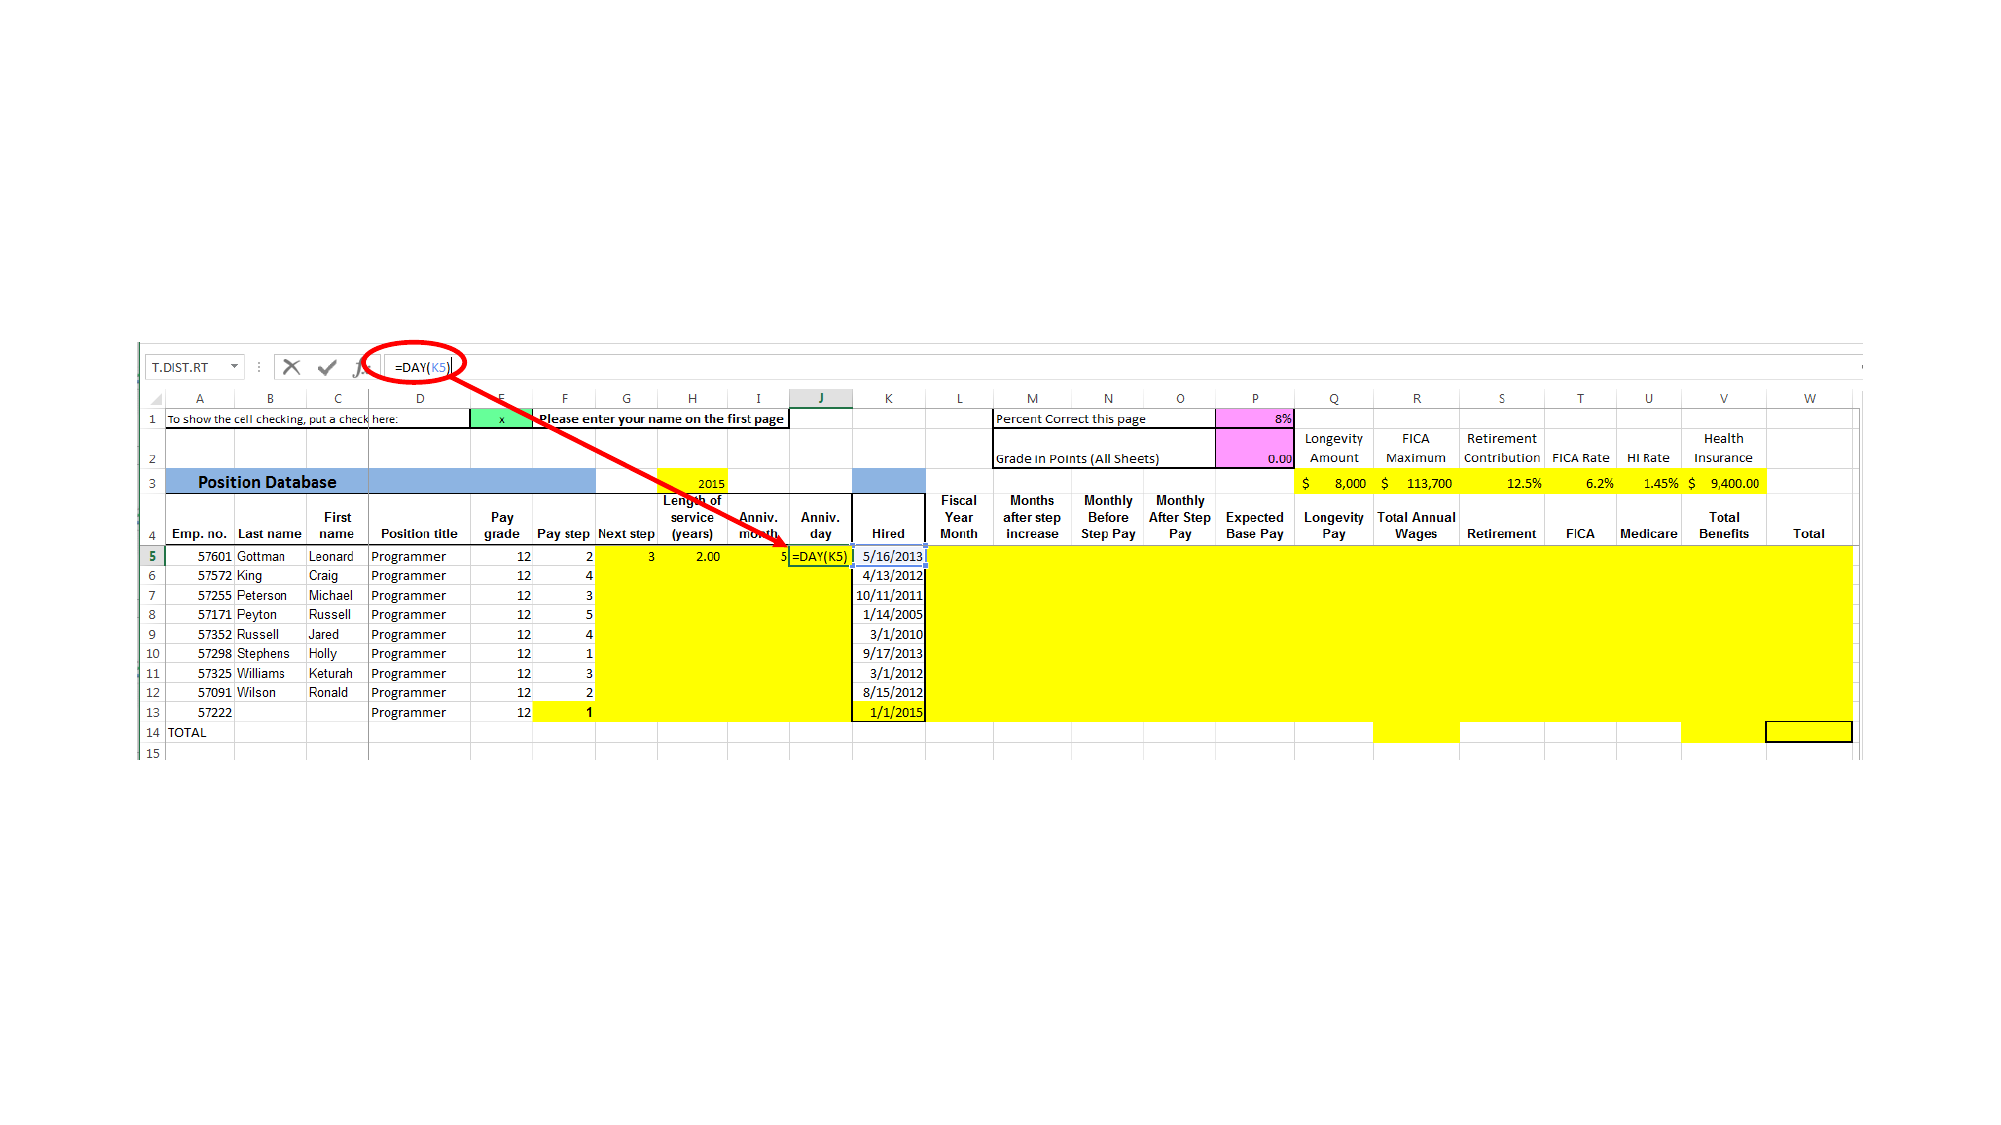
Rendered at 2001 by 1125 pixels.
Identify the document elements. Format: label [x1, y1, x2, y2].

list [137, 342, 1863, 760]
text_box [449, 376, 788, 548]
